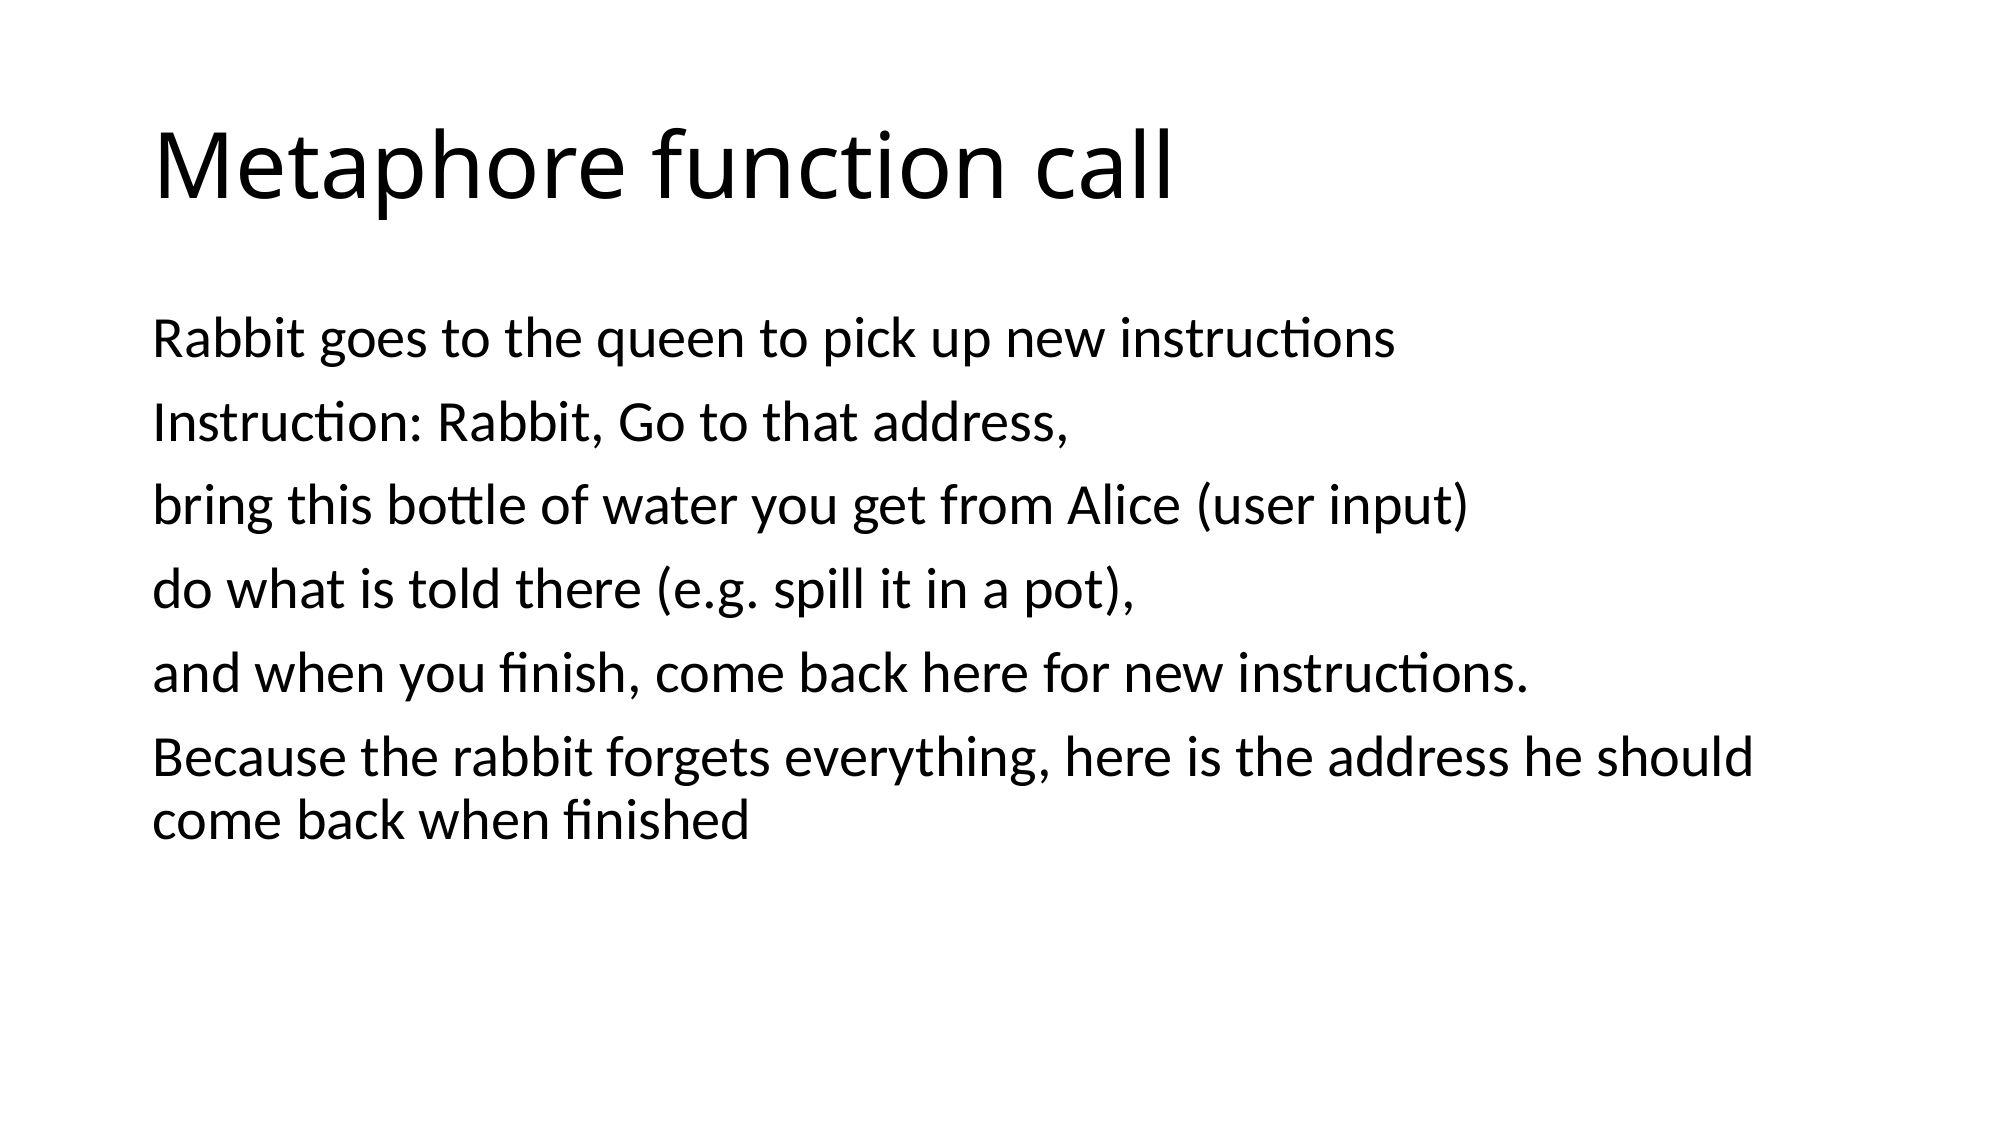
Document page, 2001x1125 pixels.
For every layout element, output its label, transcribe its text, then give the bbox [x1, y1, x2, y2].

title Metaphore function call [137, 59, 1863, 278]
list Rabbit goes to the queen to pick up new instructions Instruction: Rabbit, Go to that address, bring this bottle of water you get from Alice (user input) do what is told there (e.g. spill it in a pot), and when you finish, come back here for new instructions. Because the rabbit forgets everything, here is the address he should come back when finished [137, 299, 1863, 1014]
